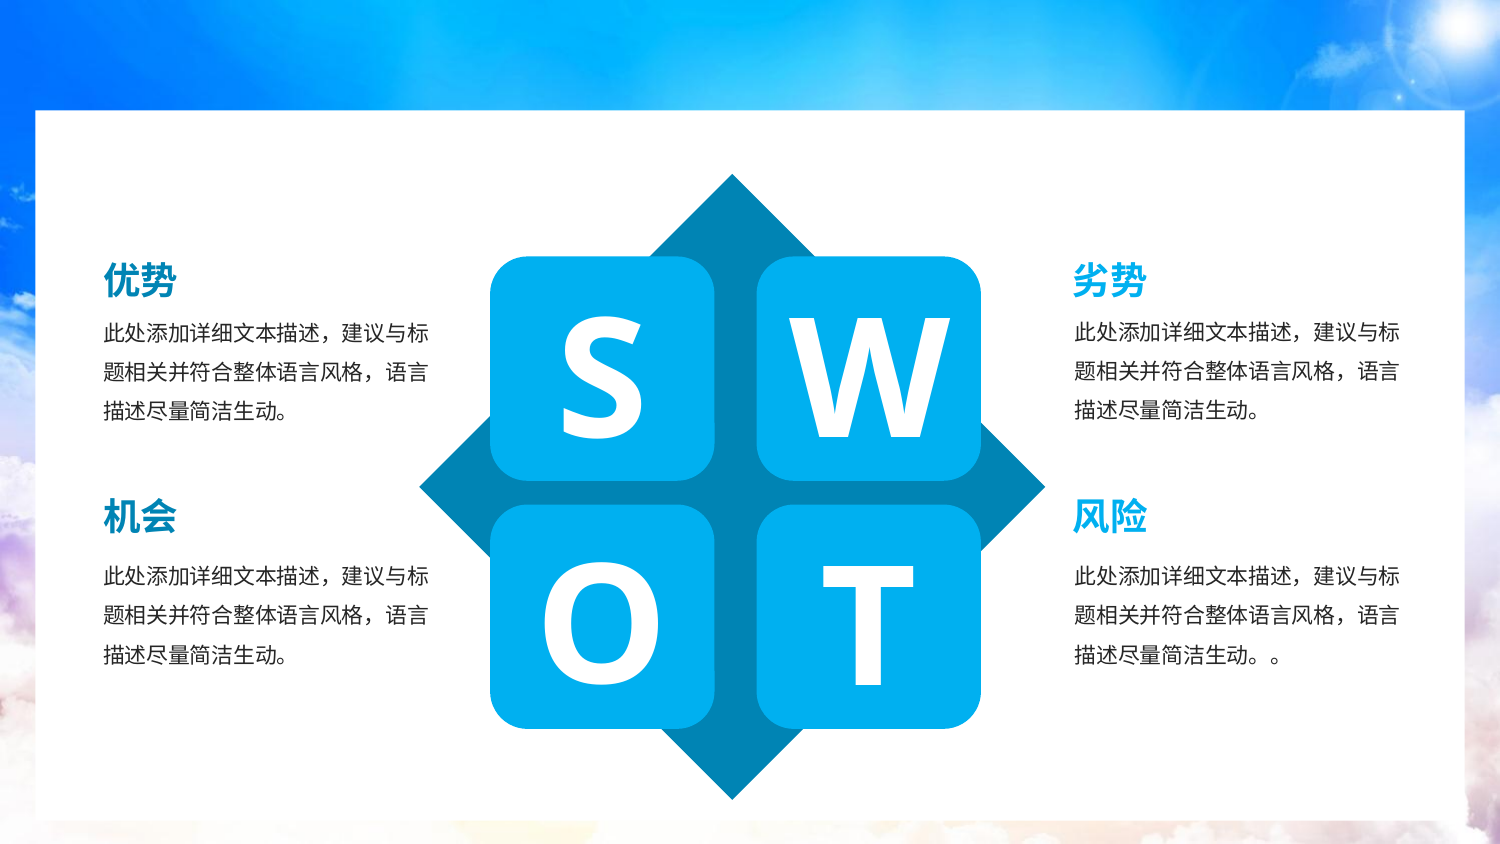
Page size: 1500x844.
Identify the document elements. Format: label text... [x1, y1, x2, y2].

text_box [420, 171, 1048, 802]
text_box W [774, 263, 966, 479]
text_box [776, 479, 961, 483]
text_box [754, 502, 984, 732]
text_box O [521, 509, 684, 725]
text_box T [805, 511, 932, 727]
text_box [488, 502, 717, 732]
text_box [1057, 485, 1436, 677]
text_box S [542, 263, 664, 479]
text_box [88, 485, 464, 677]
text_box [754, 254, 984, 478]
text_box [1057, 249, 1436, 433]
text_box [88, 249, 464, 434]
picture [0, 0, 1500, 844]
text_box [488, 254, 717, 483]
